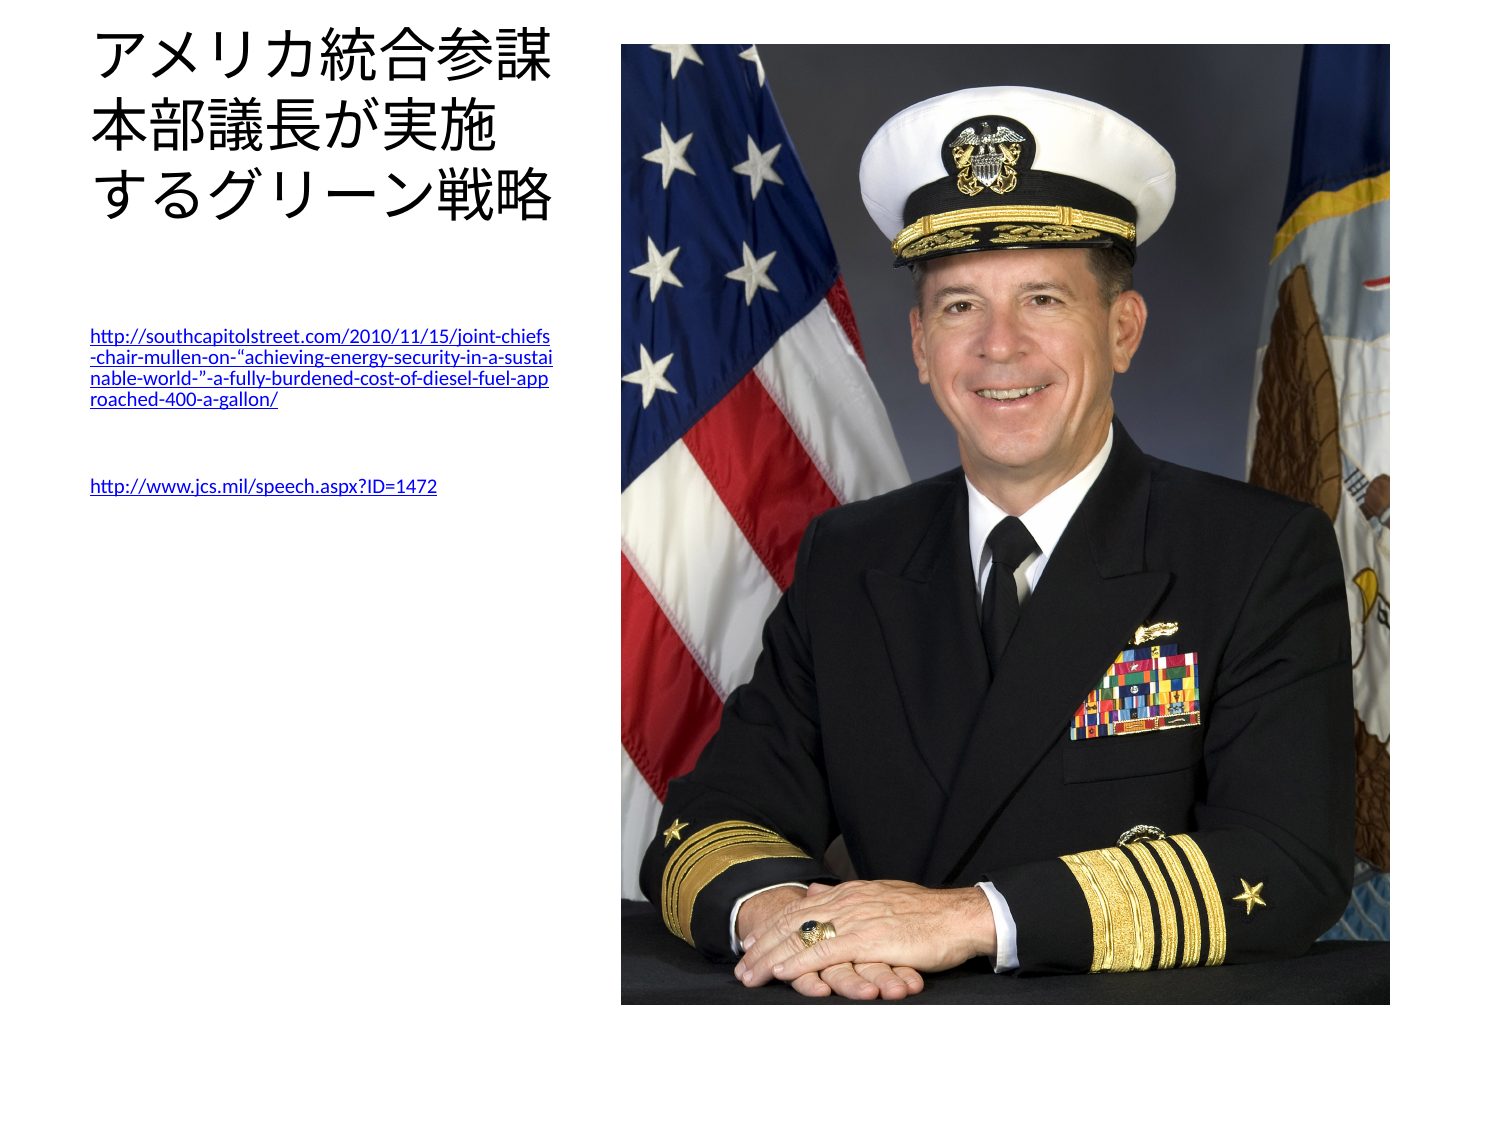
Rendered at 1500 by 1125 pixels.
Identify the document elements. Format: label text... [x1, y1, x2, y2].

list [586, 44, 1426, 1006]
title アメリカ統合参謀本部議長が実施するグリーン戦略 [75, 44, 569, 235]
list http://southcapitolstreet.com/2010/11/15/joint-chiefs-chair-mullen-on-“achieving-energy-security-in-a-sustainable-world-”-a-fully-burdened-cost-of-diesel-fuel-approached-400-a-gallon/ http://www.jcs.mil/speech.aspx?ID=1472 [75, 235, 569, 1005]
